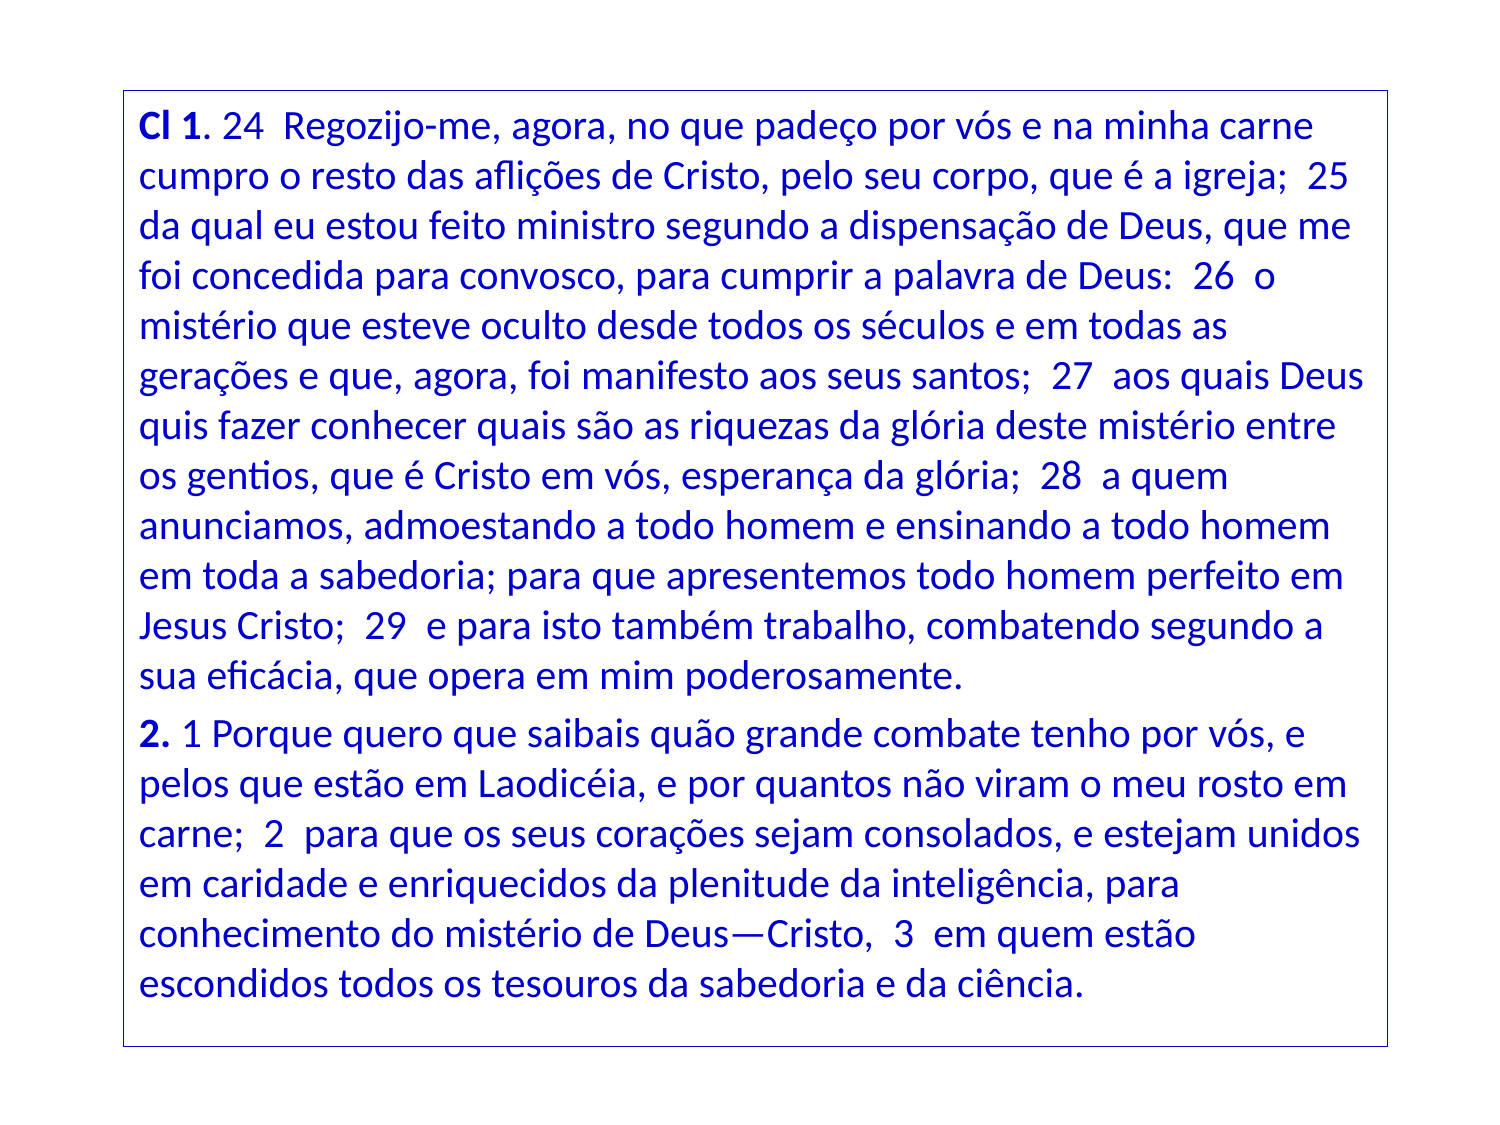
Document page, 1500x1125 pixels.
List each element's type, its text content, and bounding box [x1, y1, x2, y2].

list Cl 1. 24 Regozijo-me, agora, no que padeço por vós e na minha carne cumpro o resto das aflições de Cristo, pelo seu corpo, que é a igreja; 25 da qual eu estou feito ministro segundo a dispensação de Deus, que me foi concedida para convosco, para cumprir a palavra de Deus: 26 o mistério que esteve oculto desde todos os séculos e em todas as gerações e que, agora, foi manifesto aos seus santos; 27 aos quais Deus quis fazer conhecer quais são as riquezas da glória deste mistério entre os gentios, que é Cristo em vós, esperança da glória; 28 a quem anunciamos, admoestando a todo homem e ensinando a todo homem em toda a sabedoria; para que apresentemos todo homem perfeito em Jesus Cristo; 29 e para isto também trabalho, combatendo segundo a sua eficácia, que opera em mim poderosamente. 2. 1 Porque quero que saibais quão grande combate tenho por vós, e pelos que estão em Laodicéia, e por quantos não viram o meu rosto em carne; 2 para que os seus corações sejam consolados, e estejam unidos em caridade e enriquecidos da plenitude da inteligência, para conhecimento do mistério de Deus—Cristo, 3 em quem estão escondidos todos os tesouros da sabedoria e da ciência. [123, 90, 1388, 1047]
